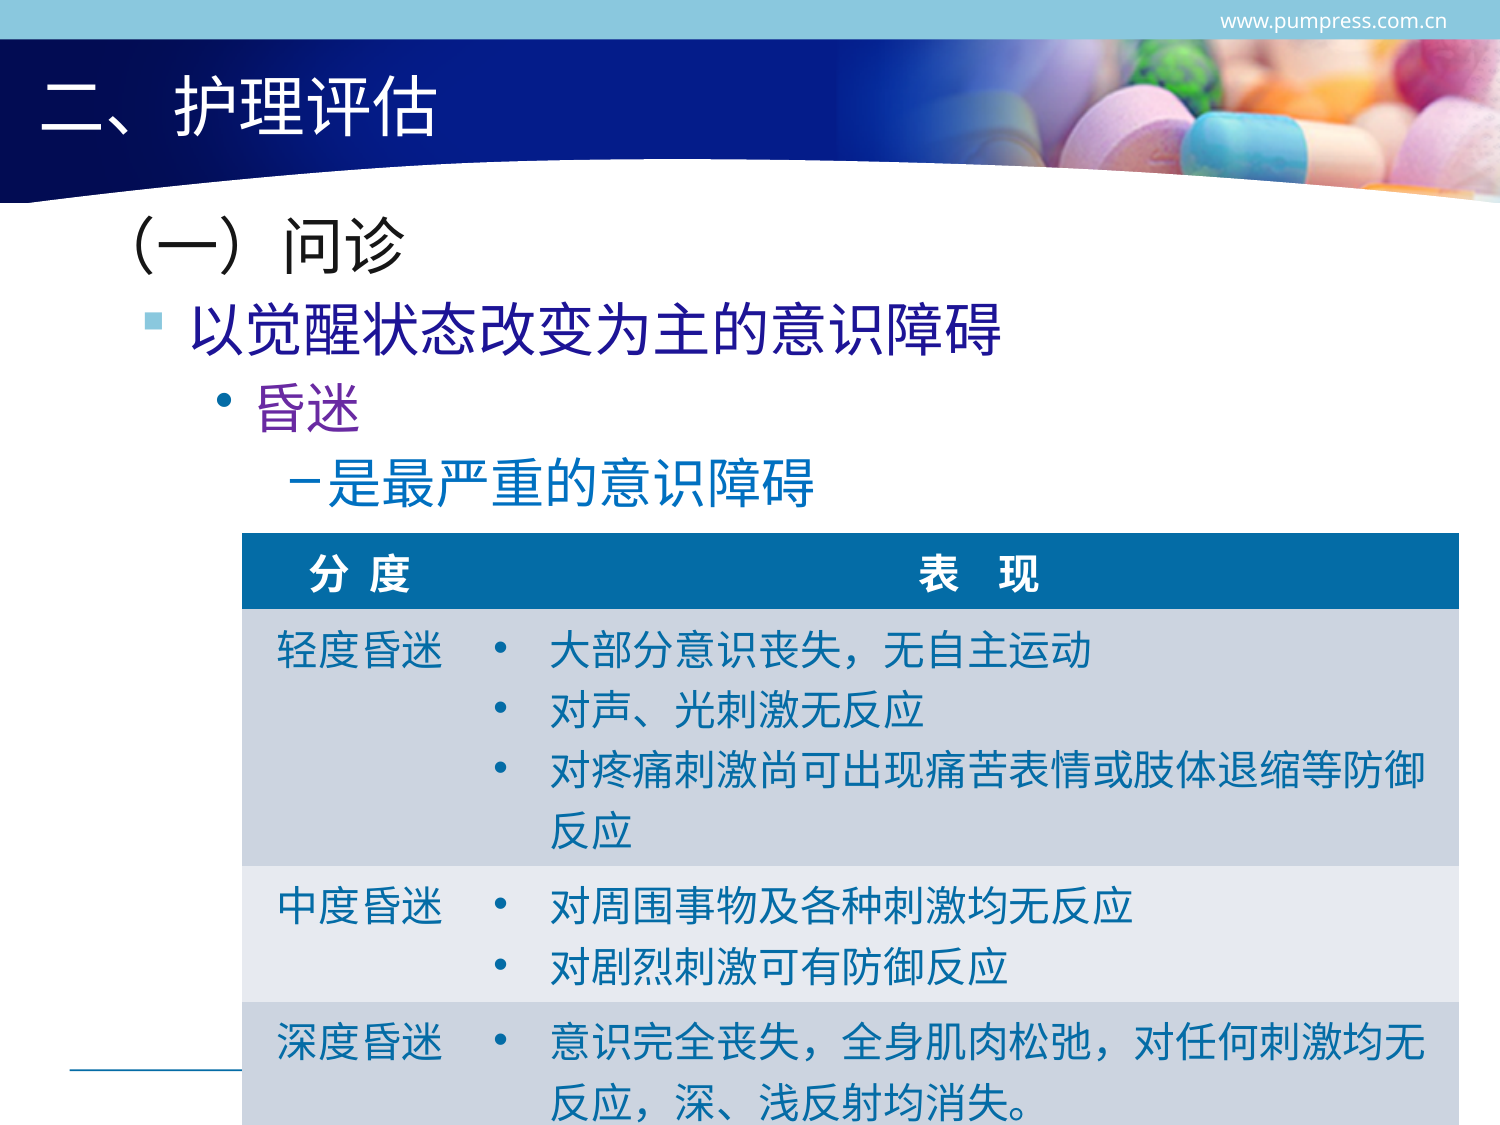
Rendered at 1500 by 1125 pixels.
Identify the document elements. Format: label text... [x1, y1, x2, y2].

list （一）问诊 以觉醒状态改变为主的意识障碍 昏迷 是最严重的意识障碍 [49, 198, 1463, 1026]
picture [0, 40, 1500, 203]
table_header 分 度 [242, 533, 478, 609]
table_header 表 现 [478, 533, 1459, 609]
table_cell 深度昏迷 [242, 1002, 478, 1125]
table_cell 意识完全丧失，全身肌肉松弛，对任何刺激均无反应，深、浅反射均消失。 [478, 1002, 1459, 1125]
table_cell 轻度昏迷 [242, 609, 478, 866]
slide_number www.pumpress.com.cn [1024, 0, 1463, 38]
table_cell 大部分意识丧失，无自主运动 对声、光刺激无反应 对疼痛刺激尚可出现痛苦表情或肢体退缩等防御反应 [478, 609, 1459, 866]
title 二、护理评估 [23, 58, 1349, 152]
table_cell 对周围事物及各种刺激均无反应 对剧烈刺激可有防御反应 [478, 866, 1459, 1002]
table_cell 中度昏迷 [242, 866, 478, 1002]
